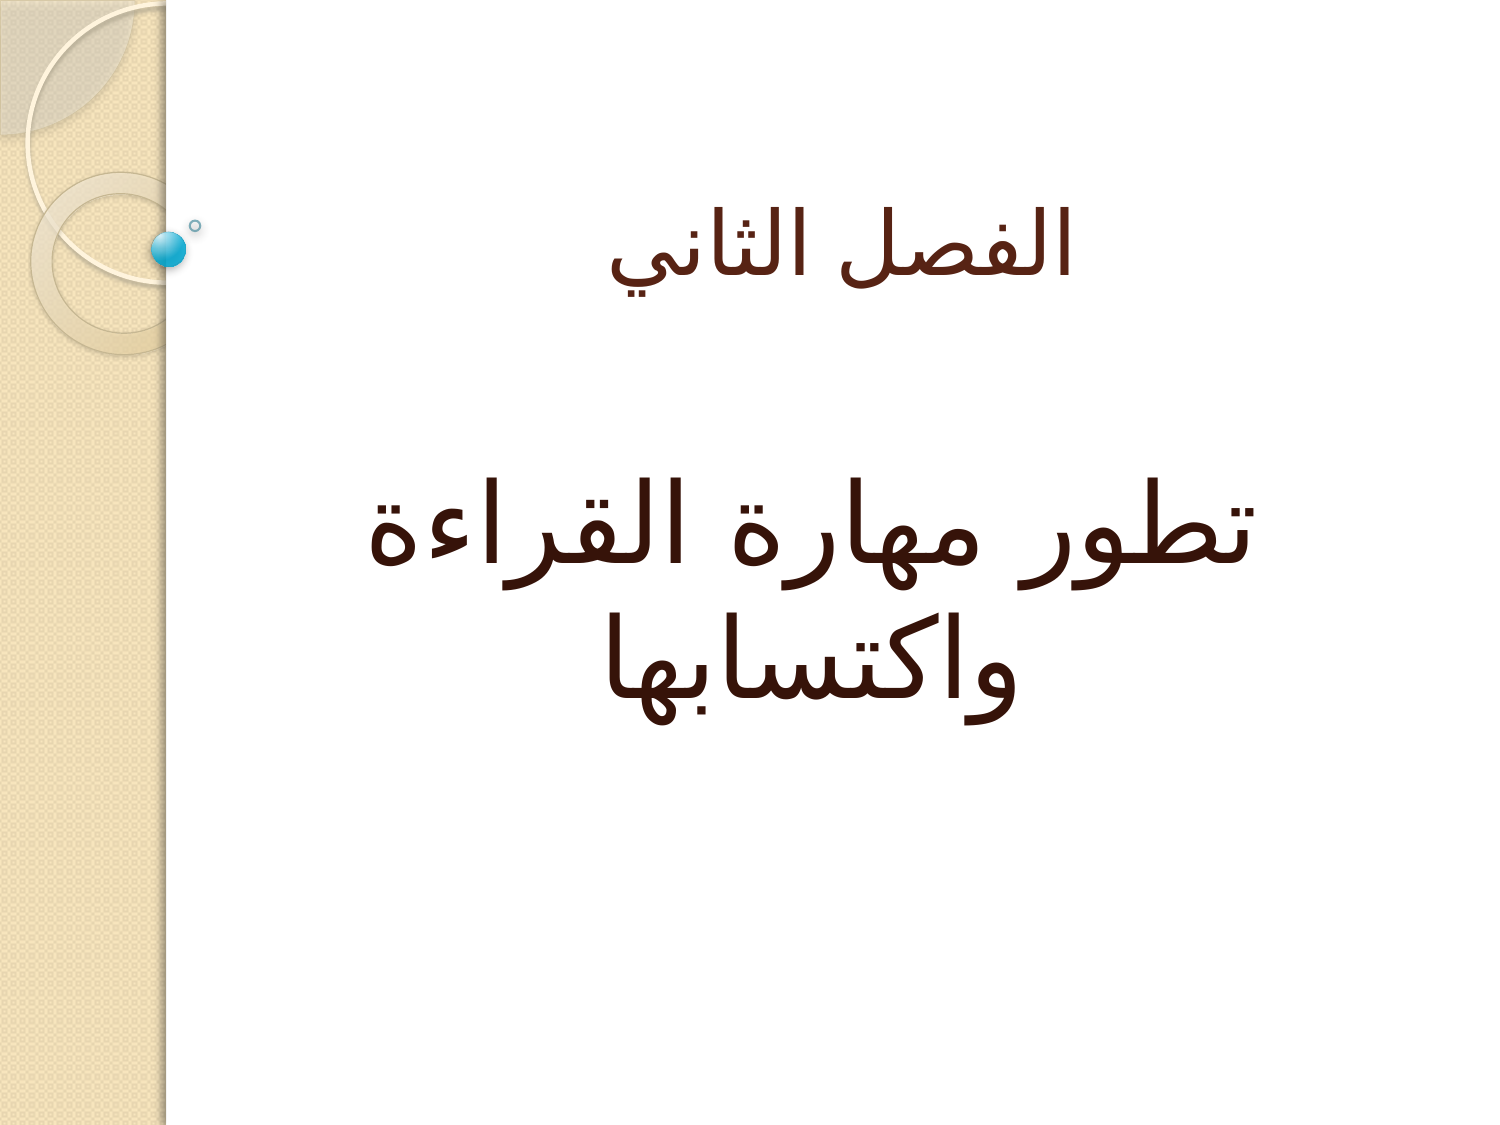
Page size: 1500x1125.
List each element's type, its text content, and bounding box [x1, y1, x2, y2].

title الفصل الثاني [234, 59, 1450, 301]
subtitle تطور مهارة القراءة واكتسابها [206, 373, 1422, 661]
